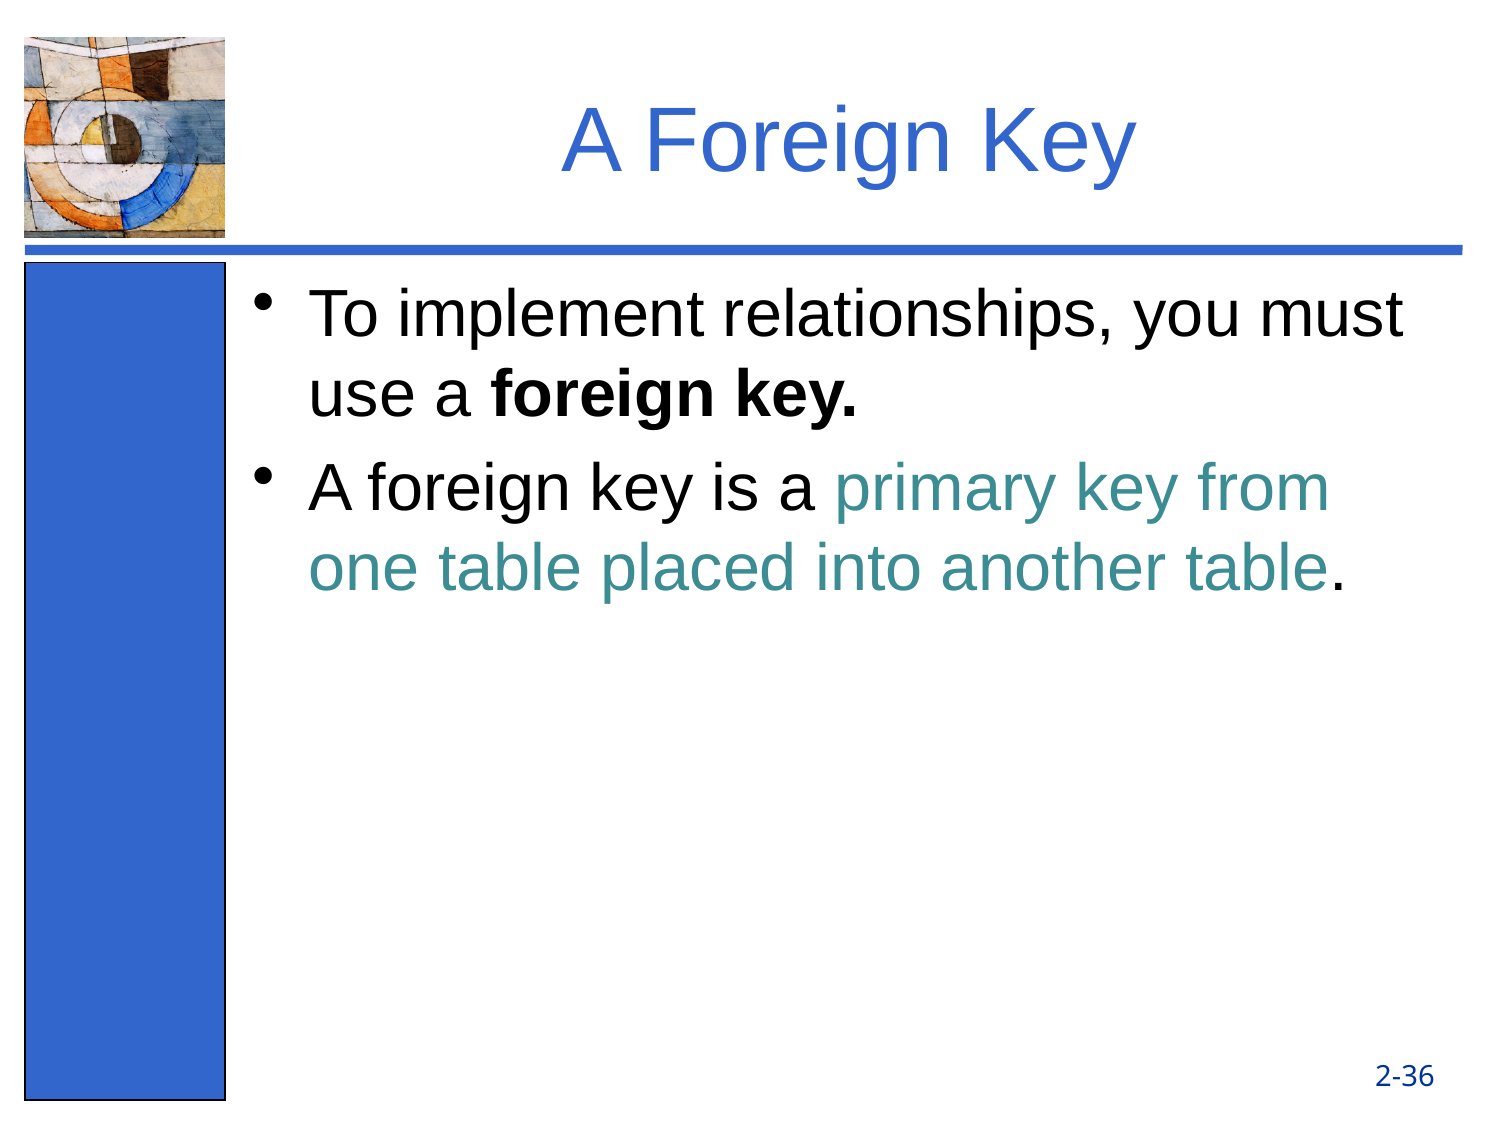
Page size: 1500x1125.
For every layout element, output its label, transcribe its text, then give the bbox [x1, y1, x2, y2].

picture [24, 37, 225, 238]
title A Foreign Key [237, 37, 1463, 233]
list To implement relationships, you must use a foreign key. A foreign key is a primary key from one table placed into another table. [237, 262, 1426, 1026]
slide_number 2-36 [1287, 1049, 1451, 1103]
